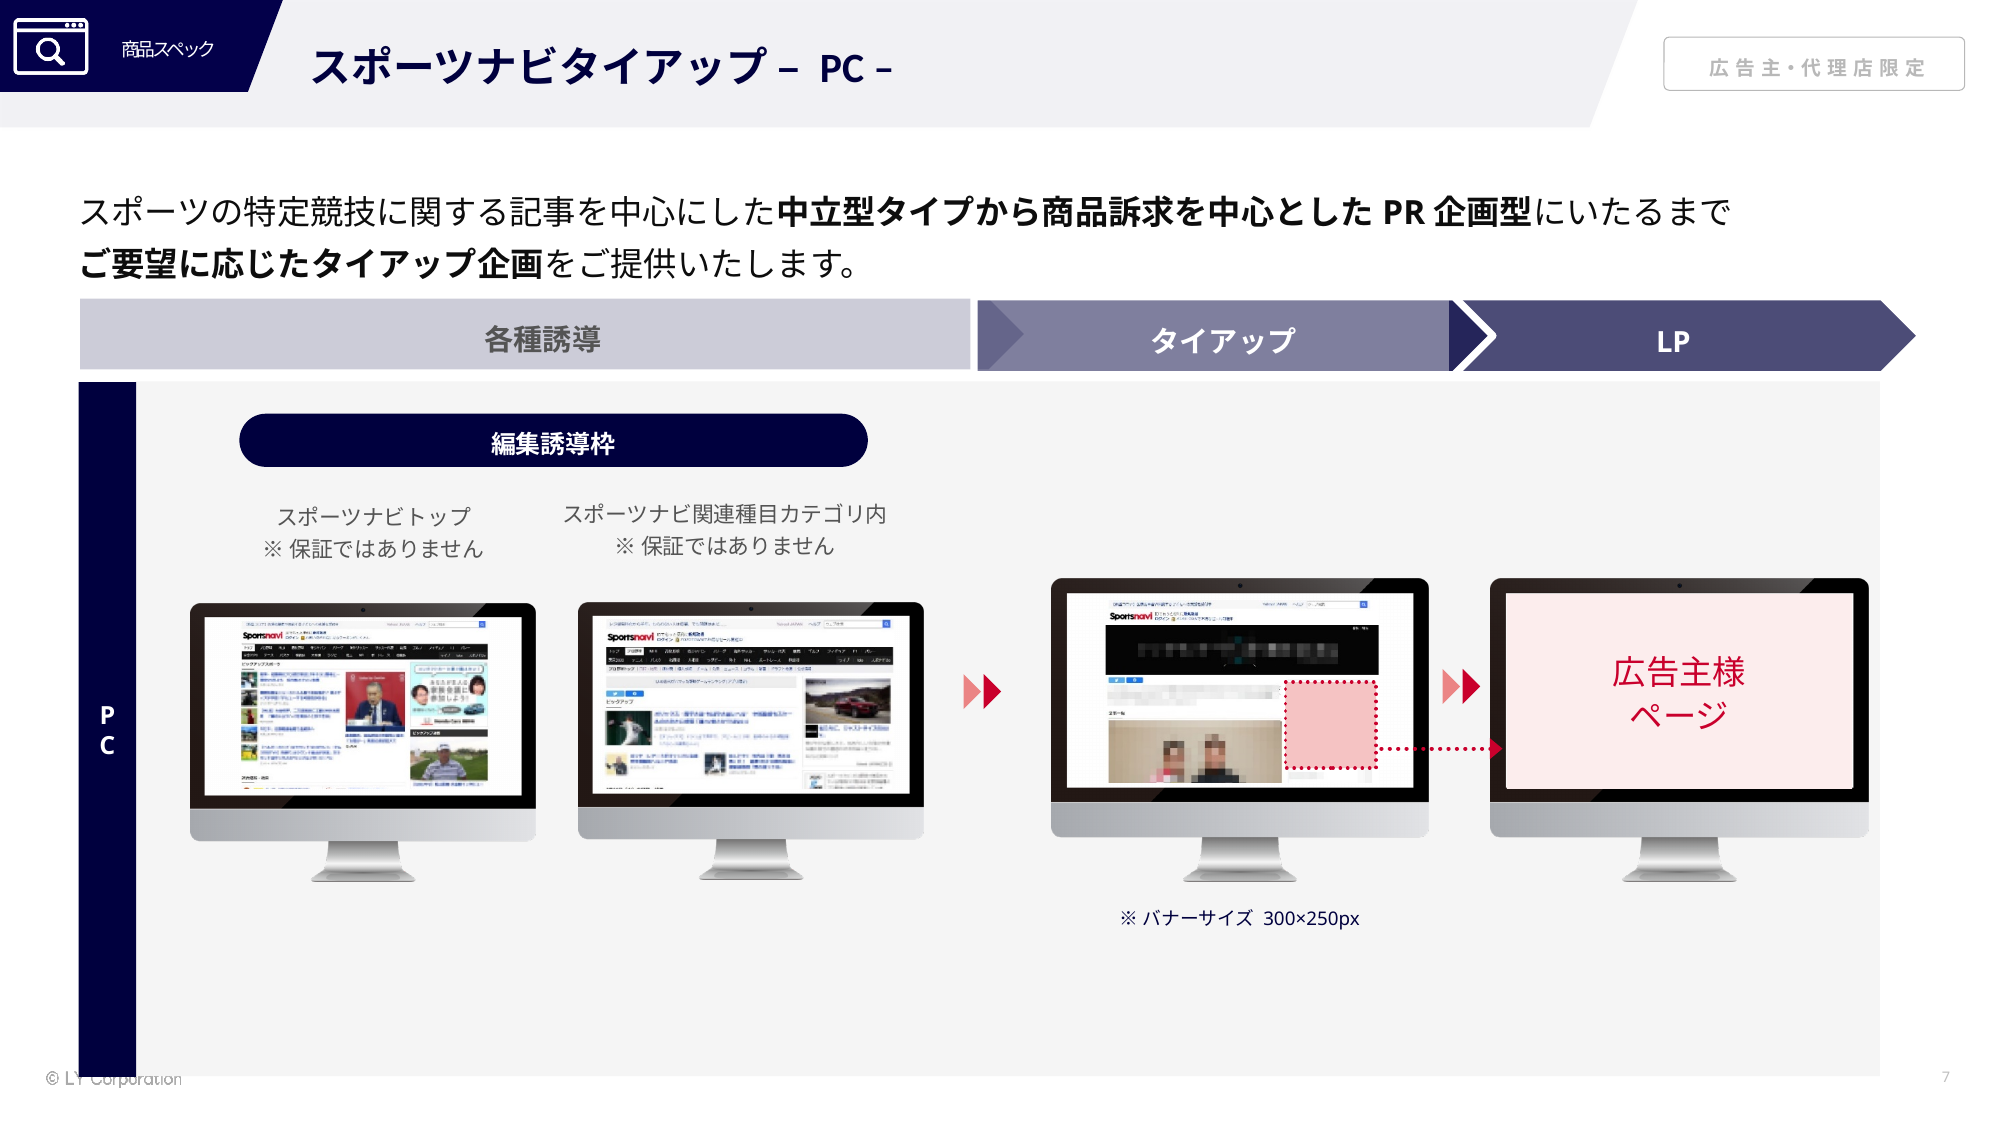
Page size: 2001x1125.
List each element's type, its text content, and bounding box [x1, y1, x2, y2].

text_box タイアップ [974, 296, 1493, 375]
picture [46, 1071, 181, 1088]
text_box スポーツナビトップ ※保証ではありません [262, 498, 485, 562]
text_box [135, 381, 1880, 1077]
text_box スポーツナビ関連種目カテゴリ内 ※保証ではありません [562, 495, 889, 559]
picture [190, 603, 536, 882]
picture [9, 5, 92, 87]
picture [1051, 577, 1429, 882]
text_box LP [1455, 296, 1922, 375]
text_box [1430, 673, 1475, 699]
picture [1490, 577, 1869, 882]
text_box ※バナーサイズ 300×250px [1119, 906, 1360, 930]
text_box 各種誘導 [76, 295, 992, 373]
list 商品スペック [97, 13, 240, 81]
picture [578, 602, 924, 881]
text_box 編集誘導枠 [239, 413, 868, 467]
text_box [951, 679, 996, 704]
text_box スポーツの特定競技に関する記事を中心にした中立型タイプから商品訴求を中心としたPR企画型にいたるまで ご要望に応じたタイアップ企画をご提供いたします。 [78, 179, 1880, 284]
text_box PC [78, 382, 137, 1077]
list スポーツナビタイアップ – PC – [309, 41, 1645, 97]
